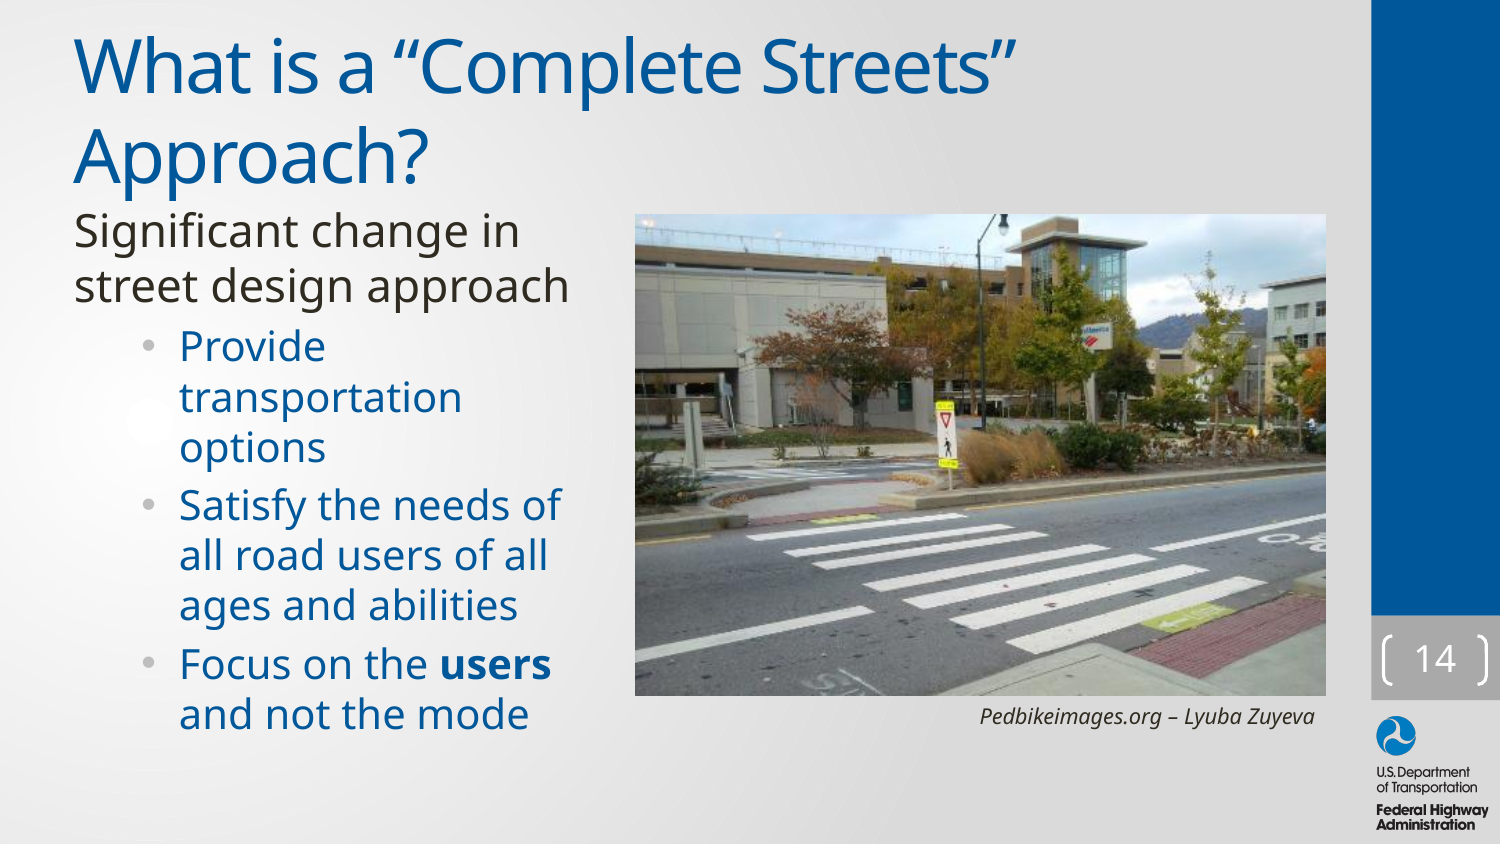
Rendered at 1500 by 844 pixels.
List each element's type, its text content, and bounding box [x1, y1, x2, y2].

list Significant change in street design approach Provide transportation options Satisfy the needs of all road users of all ages and abilities Focus on the users and not the mode [58, 194, 595, 754]
slide_number 14 [1381, 634, 1488, 687]
picture [634, 213, 1327, 697]
text_box Pedbikeimages.org – Lyuba Zuyeva [831, 701, 1331, 736]
title What is a “Complete Streets” Approach? [58, 46, 1309, 171]
